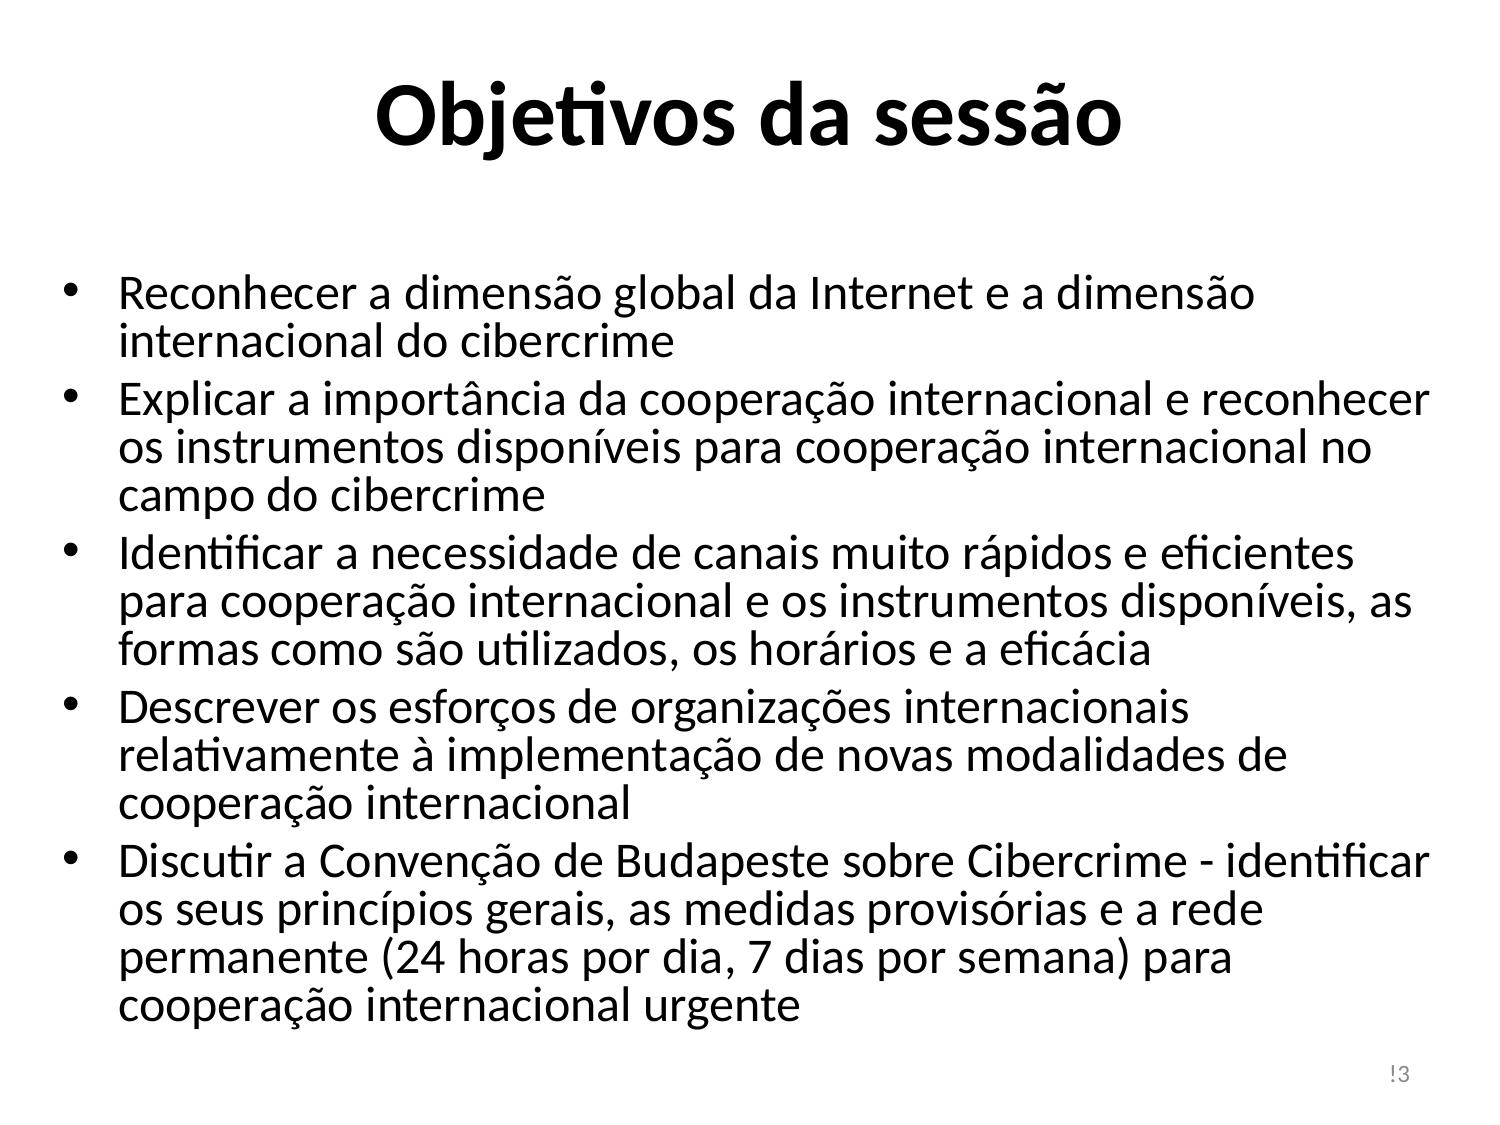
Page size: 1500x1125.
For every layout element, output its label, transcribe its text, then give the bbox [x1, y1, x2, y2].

title Objetivos da sessão [75, 45, 1425, 172]
slide_number !3 [1074, 1042, 1425, 1103]
list Reconhecer a dimensão global da Internet e a dimensão internacional do cibercrime Explicar a importância da cooperação internacional e reconhecer os instrumentos disponíveis para cooperação internacional no campo do cibercrime Identificar a necessidade de canais muito rápidos e eficientes para cooperação internacional e os instrumentos disponíveis, as formas como são utilizados, os horários e a eficácia Descrever os esforços de organizações internacionais relativamente à implementação de novas modalidades de cooperação internacional Discutir a Convenção de Budapeste sobre Cibercrime - identificar os seus princípios gerais, as medidas provisórias e a rede permanente (24 horas por dia, 7 dias por semana) para cooperação internacional urgente [47, 264, 1472, 1005]
